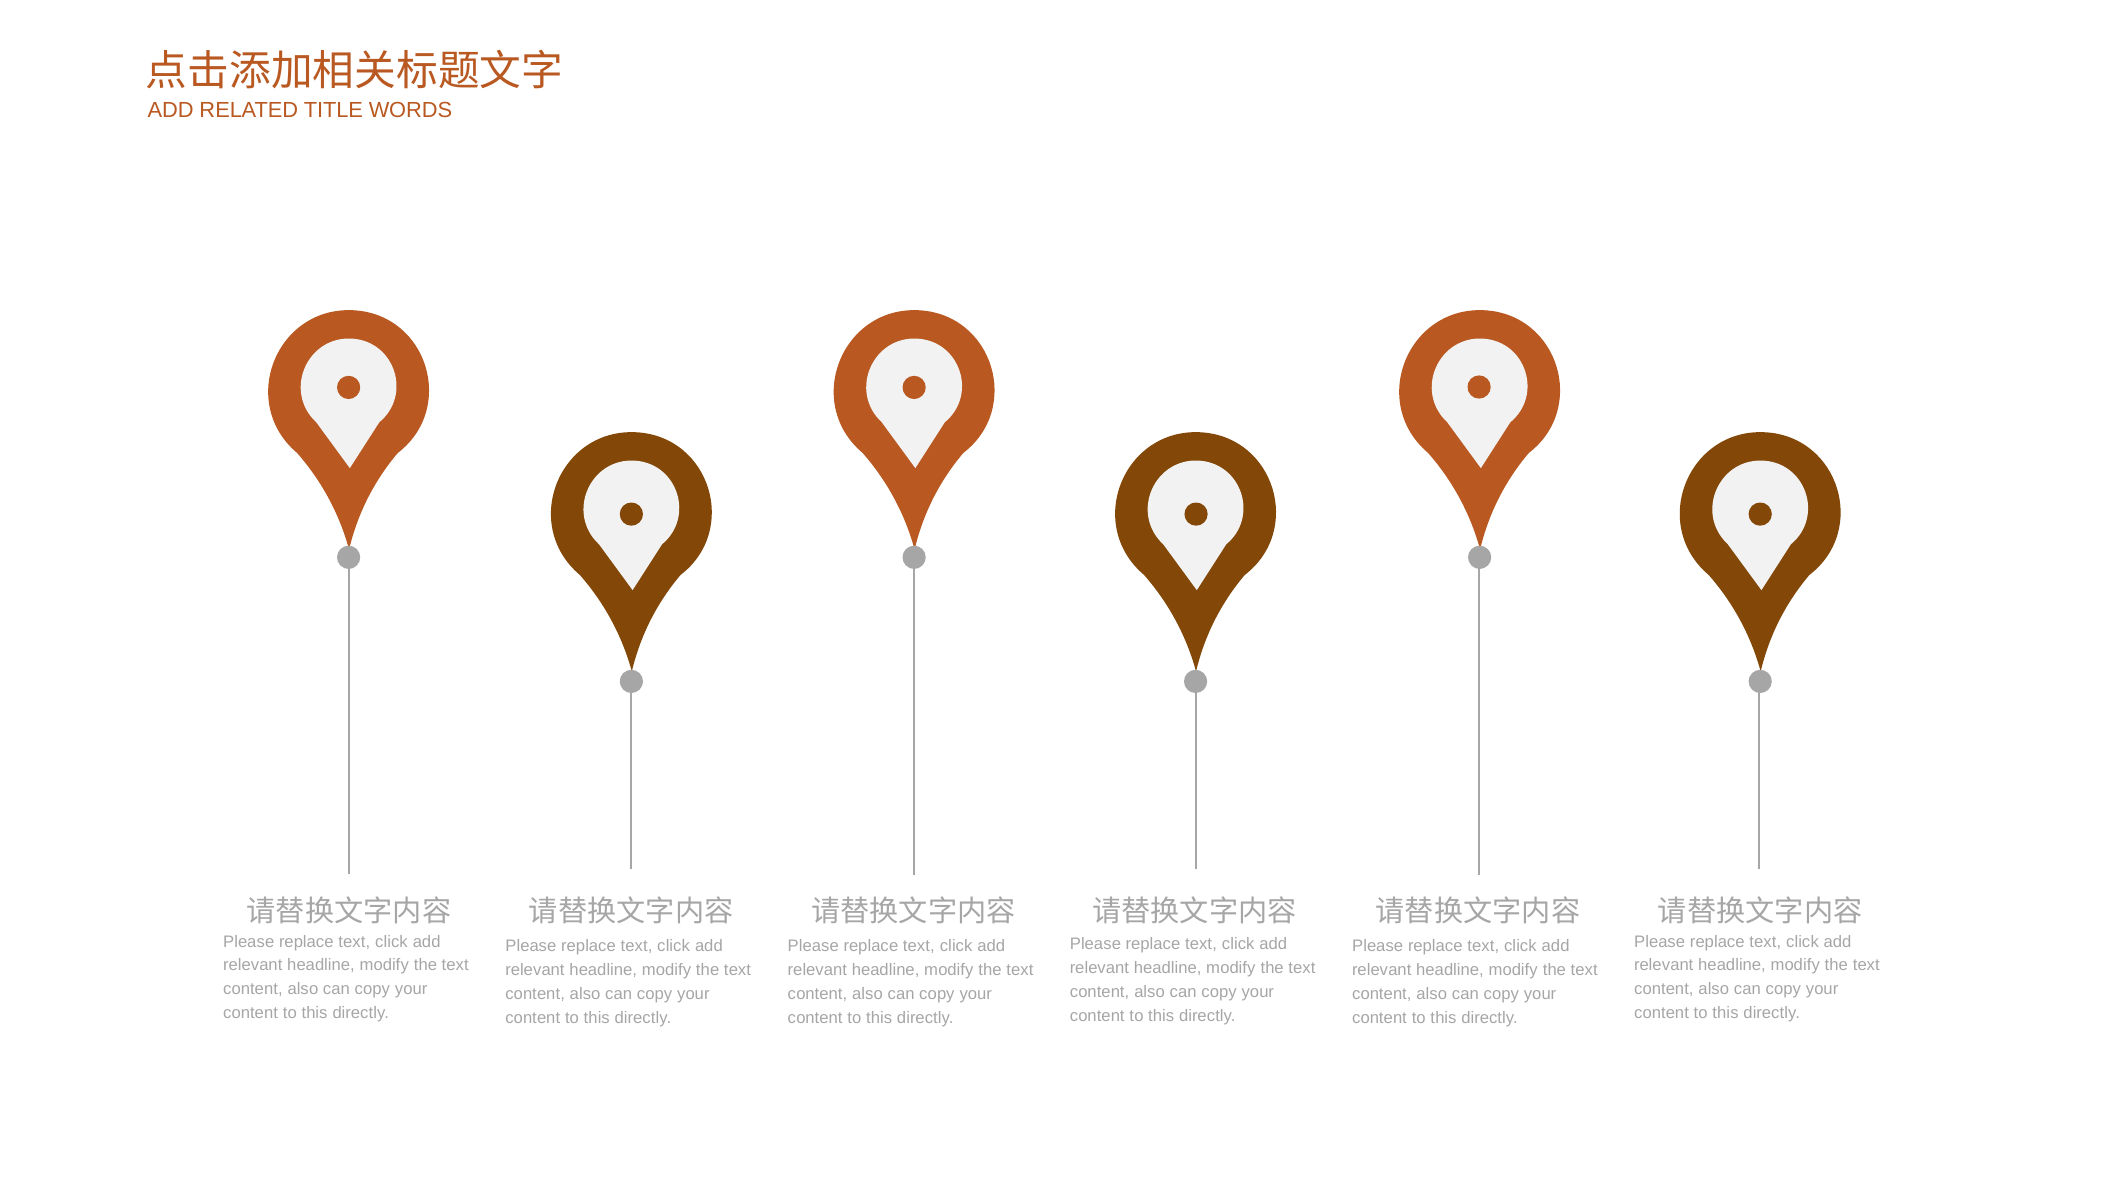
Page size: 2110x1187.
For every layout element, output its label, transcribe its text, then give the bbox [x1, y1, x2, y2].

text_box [223, 310, 475, 1022]
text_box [1634, 432, 1887, 1022]
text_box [1351, 310, 1604, 1027]
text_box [787, 310, 1040, 1027]
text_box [505, 432, 758, 1027]
text_box 点击添加相关标题文字 [145, 43, 564, 95]
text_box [1069, 432, 1322, 1024]
text_box ADD RELATED TITLE WORDS [147, 96, 453, 123]
